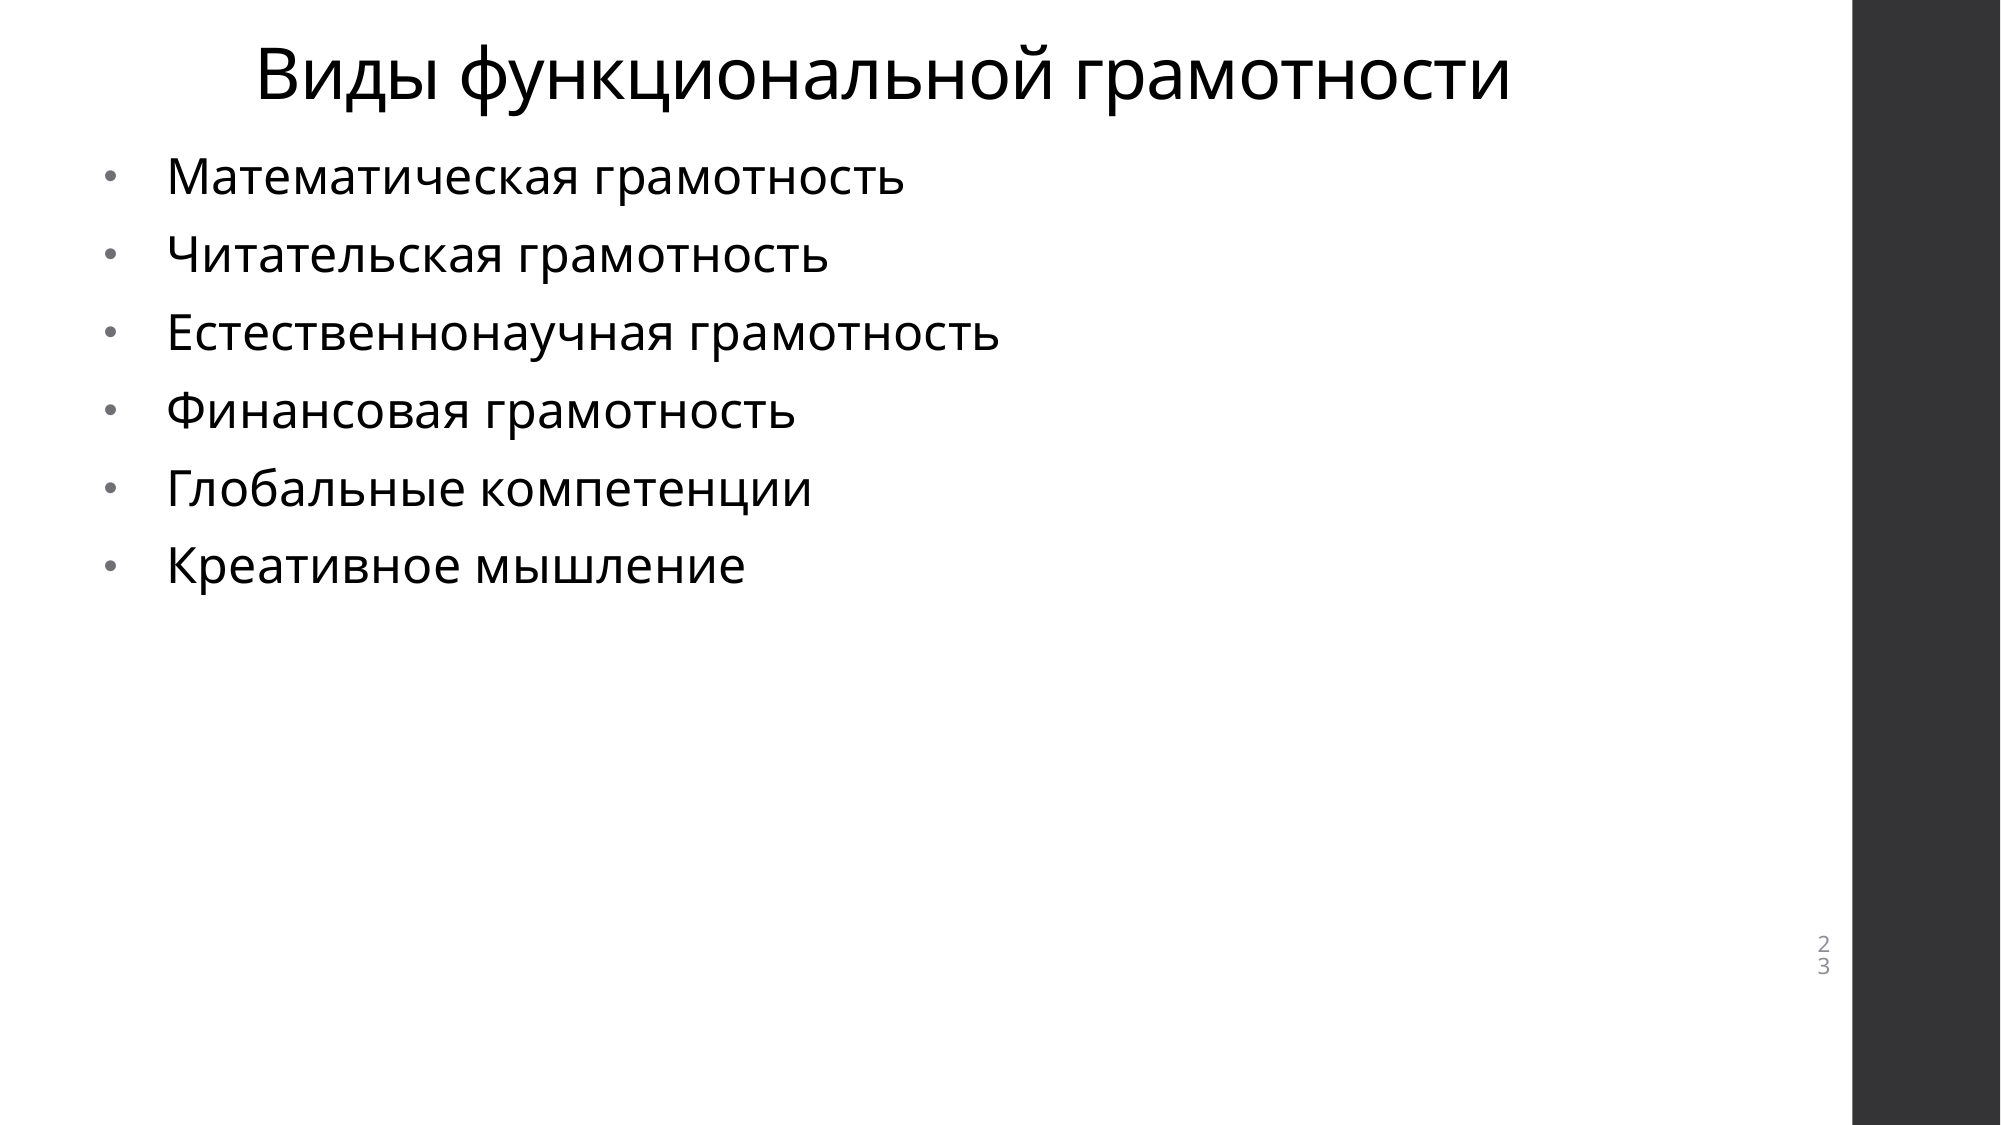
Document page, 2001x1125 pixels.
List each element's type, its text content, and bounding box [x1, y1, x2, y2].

list Математическая грамотность Читательская грамотность Естественнонаучная грамотность Финансовая грамотность Глобальные компетенции Креативное мышление [88, 141, 1806, 823]
slide_number 23 [1805, 923, 1840, 967]
title Виды функциональной грамотности [72, 44, 1695, 121]
